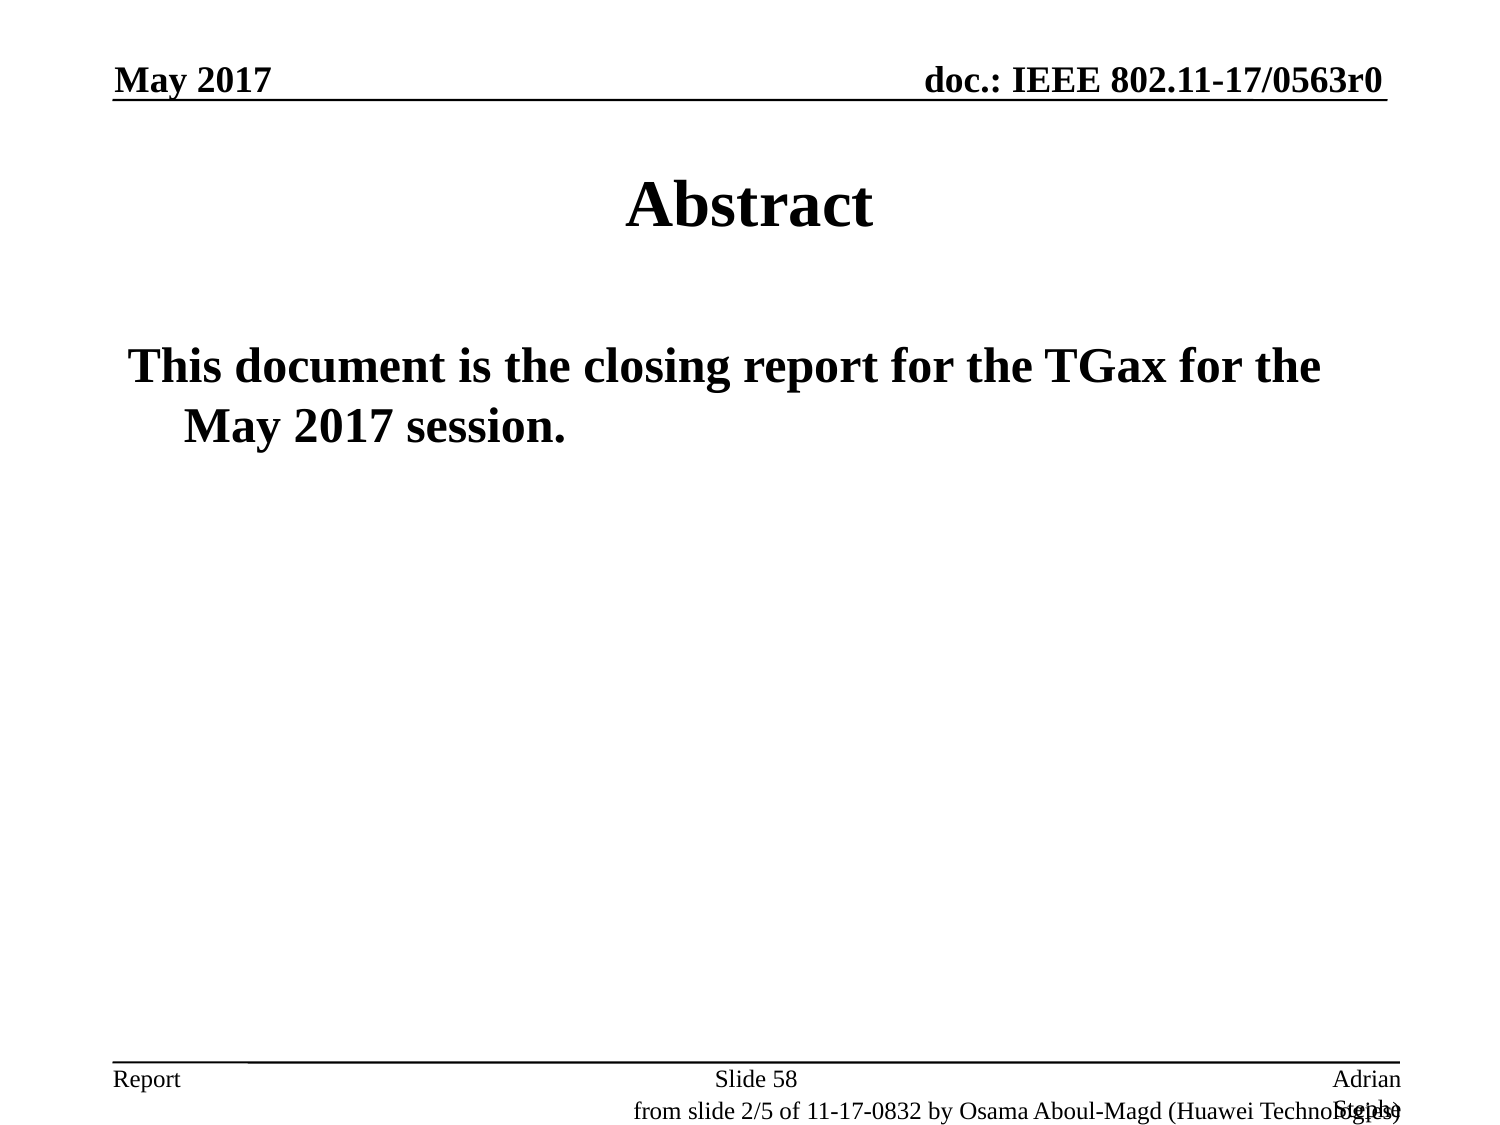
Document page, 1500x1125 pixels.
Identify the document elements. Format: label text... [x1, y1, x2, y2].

footer Adrian Stephens, Intel Corporation [1324, 1061, 1402, 1087]
list This document is the closing report for the TGax for the May 2017 session. [112, 324, 1388, 1000]
text_box from slide 2/5 of 11-17-0832 by Osama Aboul-Magd (Huawei Technologies) [343, 1087, 1417, 1125]
slide_number Slide 58 [711, 1061, 801, 1087]
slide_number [114, 54, 374, 101]
title Abstract [112, 112, 1388, 288]
